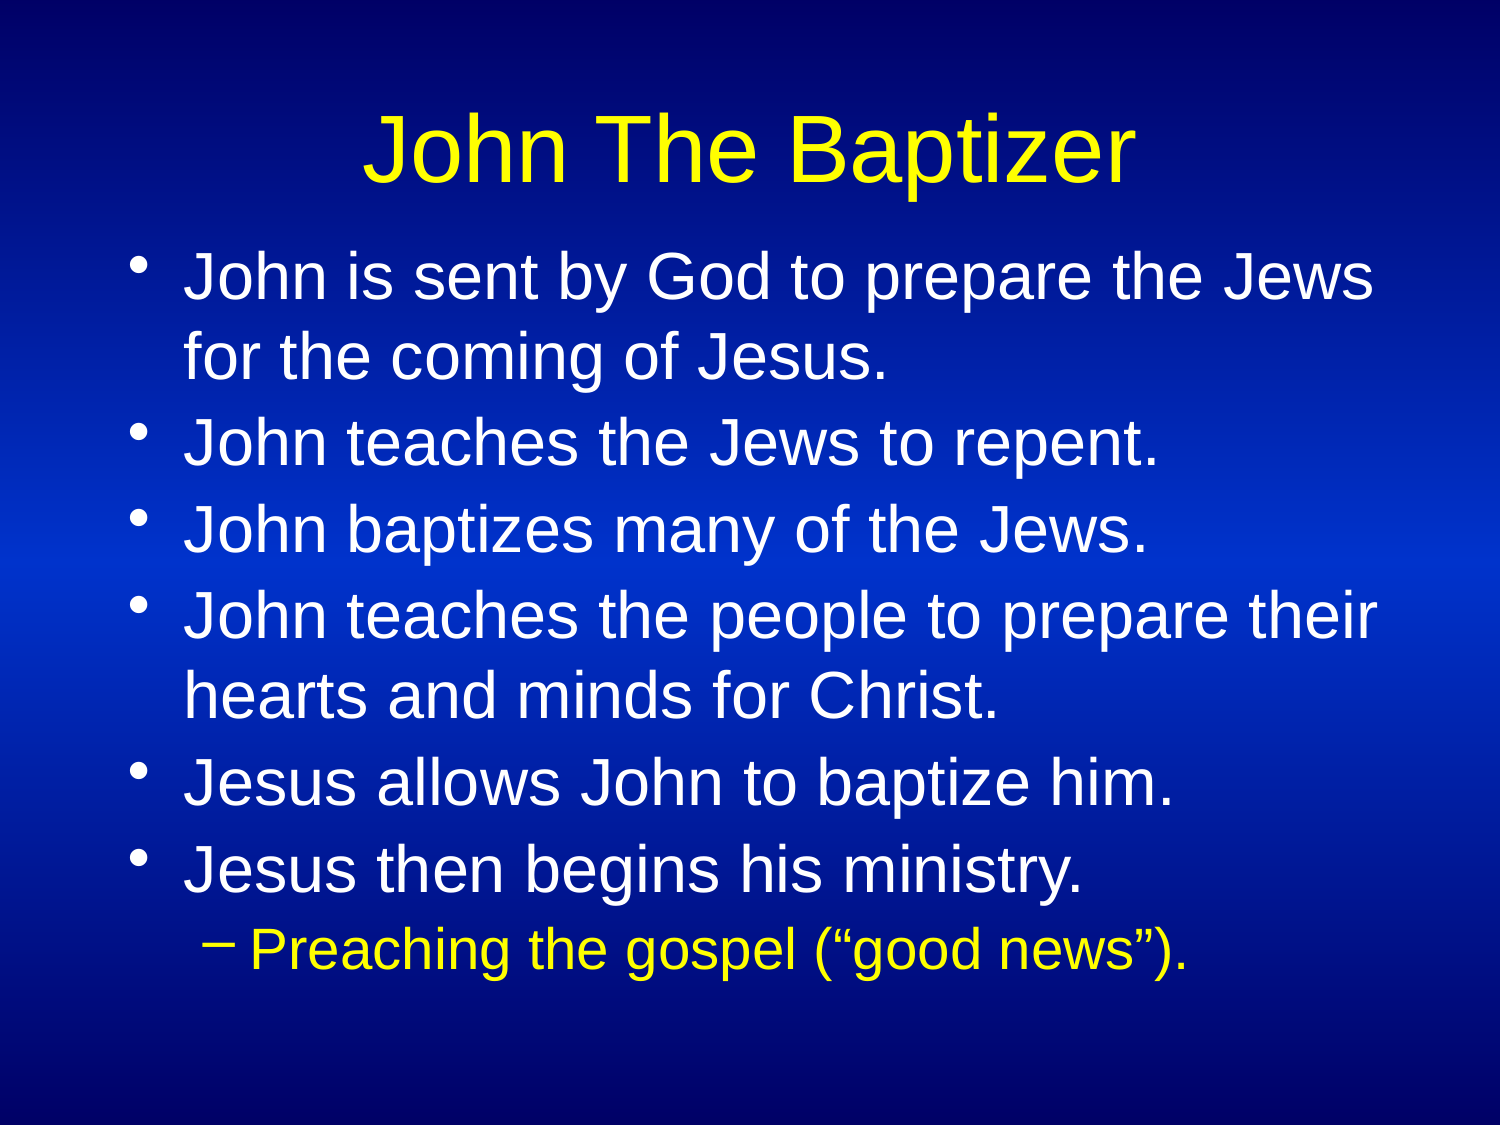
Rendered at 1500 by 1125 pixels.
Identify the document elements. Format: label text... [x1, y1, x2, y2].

title John The Baptizer [37, 50, 1463, 238]
list John is sent by God to prepare the Jews for the coming of Jesus. John teaches the Jews to repent. John baptizes many of the Jews. John teaches the people to prepare their hearts and minds for Christ. Jesus allows John to baptize him. Jesus then begins his ministry. Preaching the gospel (“good news”). [112, 224, 1438, 1088]
